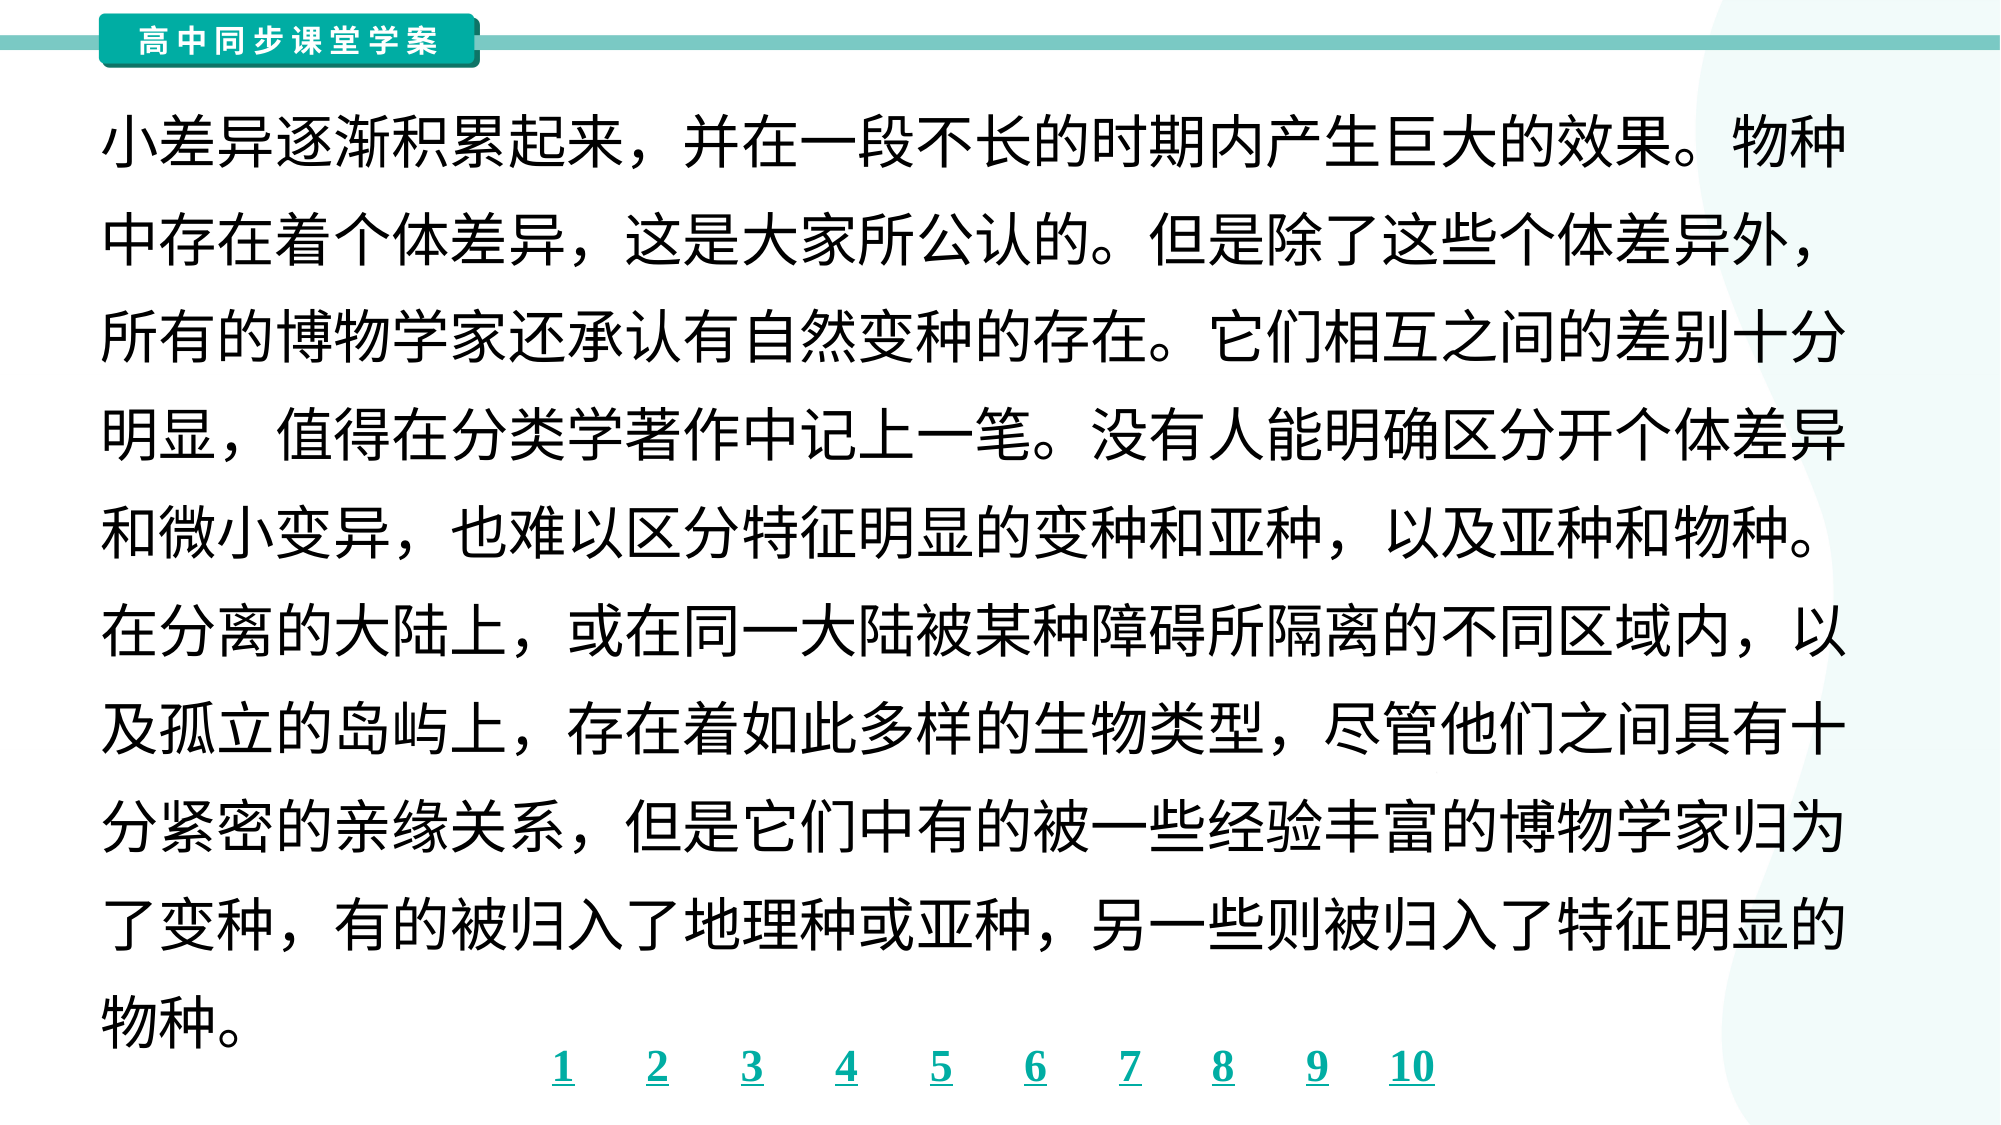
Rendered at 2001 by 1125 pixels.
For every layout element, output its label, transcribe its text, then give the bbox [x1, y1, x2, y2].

text_box 小差异逐渐积累起来，并在一段不长的时期内产生巨大的效果。物种 中存在着个体差异，这是大家所公认的。但是除了这些个体差异外， 所有的博物学家还承认有自然变种的存在。它们相互之间的差别十分 明显，值得在分类学著作中记上一笔。没有人能明确区分开个体差异 和微小变异，也难以区分特征明显的变种和亚种，以及亚种和物种。 在分离的大陆上，或在同一大陆被某种障碍所隔离的不同区域内，以 及孤立的岛屿上，存在着如此多样的生物类型，尽管他们之间具有十 分紧密的亲缘关系，但是它们中有的被一些经验丰富的博物学家归为 了变种，有的被归入了地理种或亚种，另一些则被归入了特征明显的 物种。 [100, 76, 1899, 1056]
picture [0, 0, 2000, 1125]
